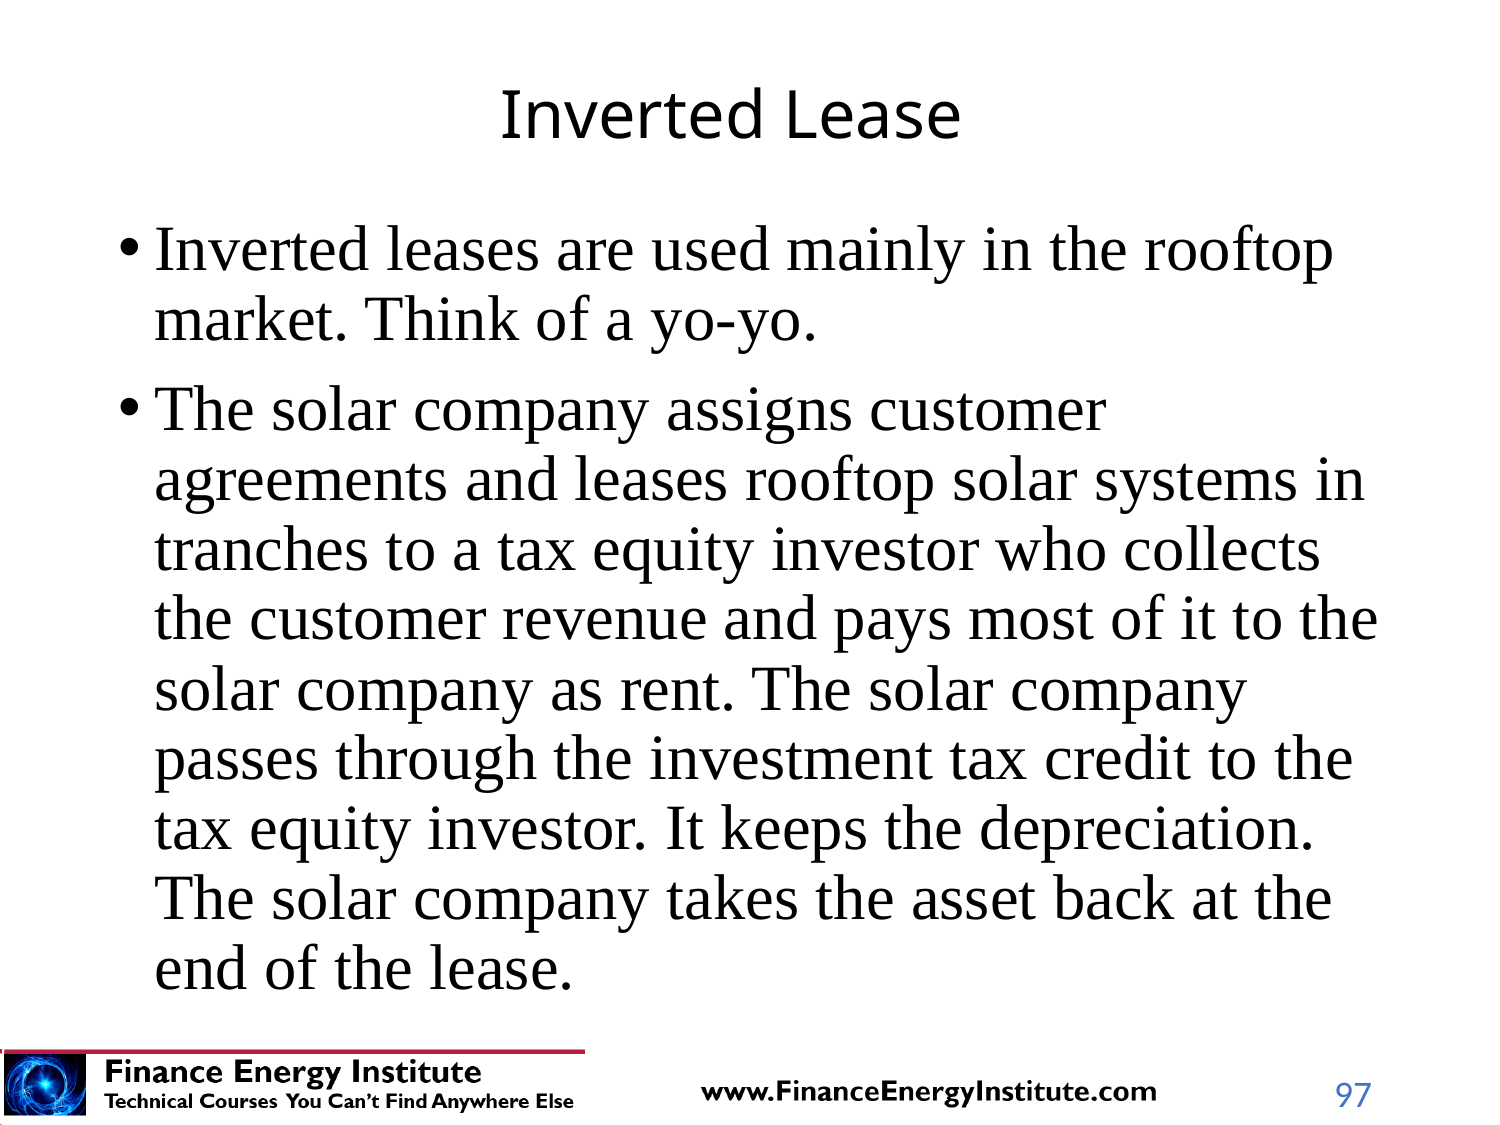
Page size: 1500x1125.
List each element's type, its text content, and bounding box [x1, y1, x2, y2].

list Inverted leases are used mainly in the rooftop market. Think of a yo-yo. The solar company assigns customer agreements and leases rooftop solar systems in tranches to a tax equity investor who collects the customer revenue and pays most of it to the solar company as rent. The solar company passes through the investment tax credit to the tax equity investor. It keeps the depreciation. The solar company takes the asset back at the end of the lease. [103, 207, 1400, 1014]
slide_number 97 [1277, 1062, 1429, 1115]
picture [696, 1074, 1166, 1112]
title Inverted Lease [103, 59, 1361, 174]
picture [0, 1042, 585, 1125]
